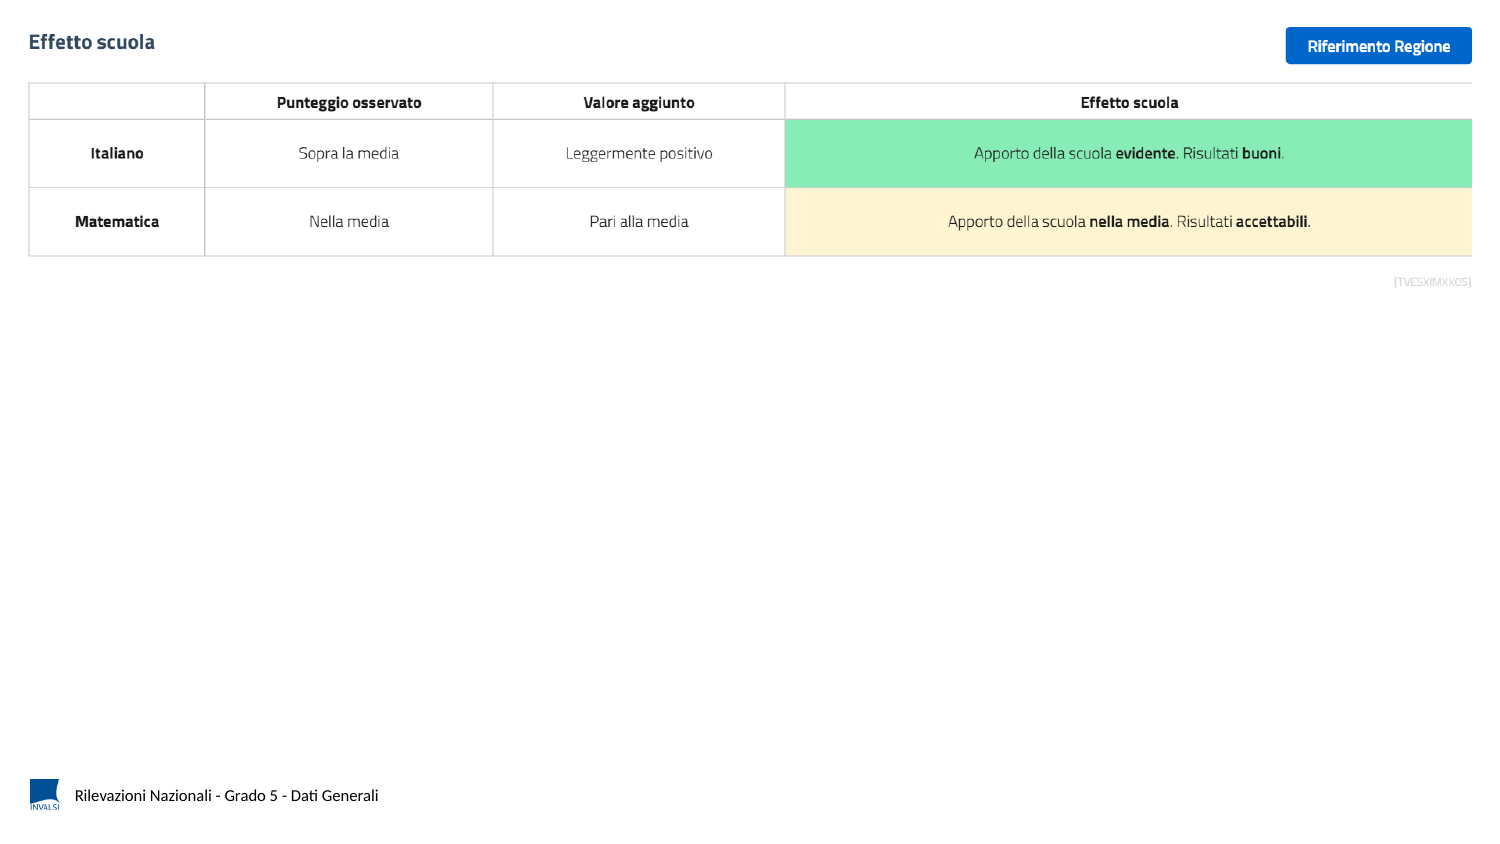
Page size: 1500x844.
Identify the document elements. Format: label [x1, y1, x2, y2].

picture [0, 0, 1500, 372]
picture [29, 779, 60, 810]
